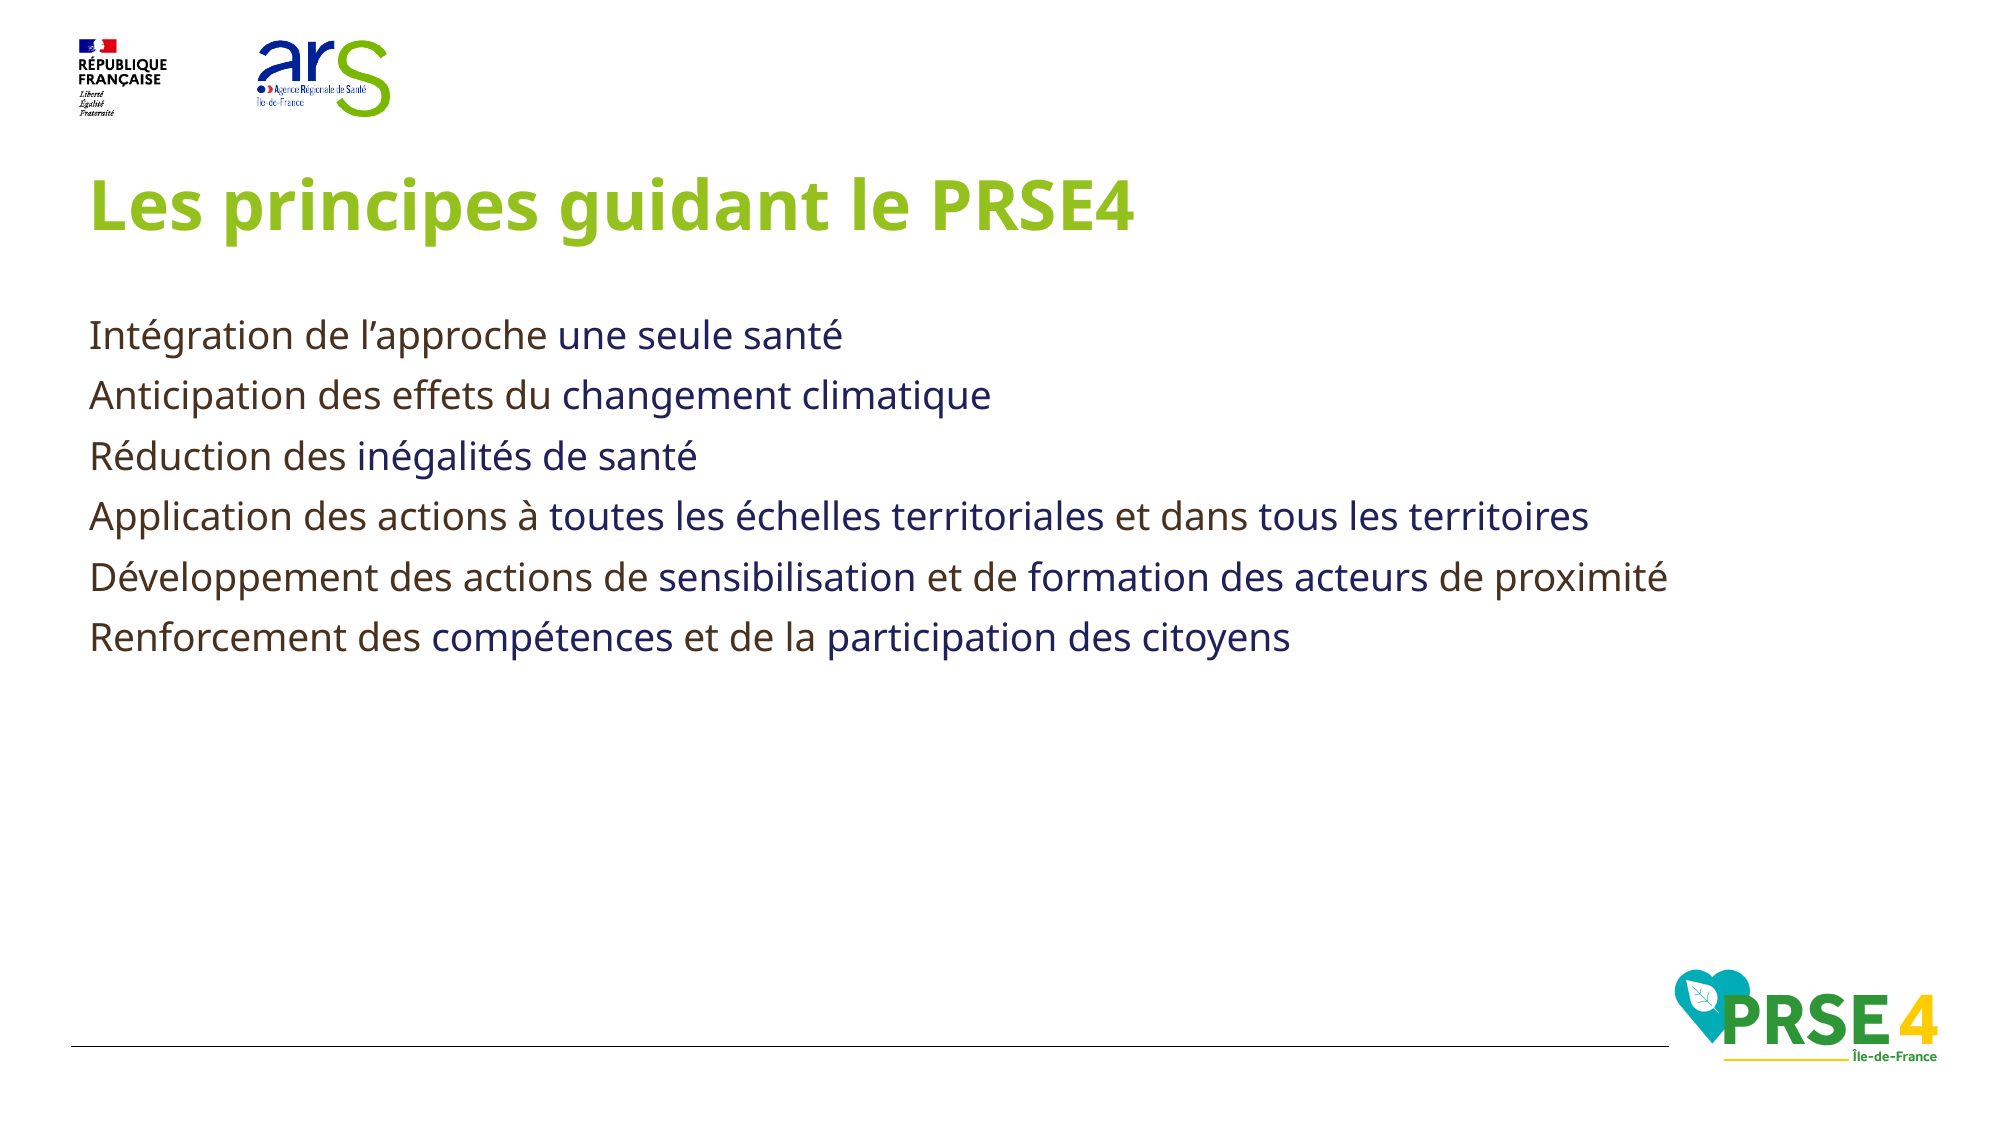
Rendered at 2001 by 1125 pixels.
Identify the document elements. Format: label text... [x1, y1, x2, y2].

picture [1668, 957, 1946, 1073]
title Les principes guidant le PRSE4 [70, 149, 1914, 268]
list Intégration de l’approche une seule santé Anticipation des effets du changement climatique Réduction des inégalités de santé Application des actions à toutes les échelles territoriales et dans tous les territoires Développement des actions de sensibilisation et de formation des acteurs de proximité Renforcement des compétences et de la participation des citoyens [69, 310, 1914, 1020]
picture [63, 23, 182, 142]
picture [256, 40, 390, 117]
